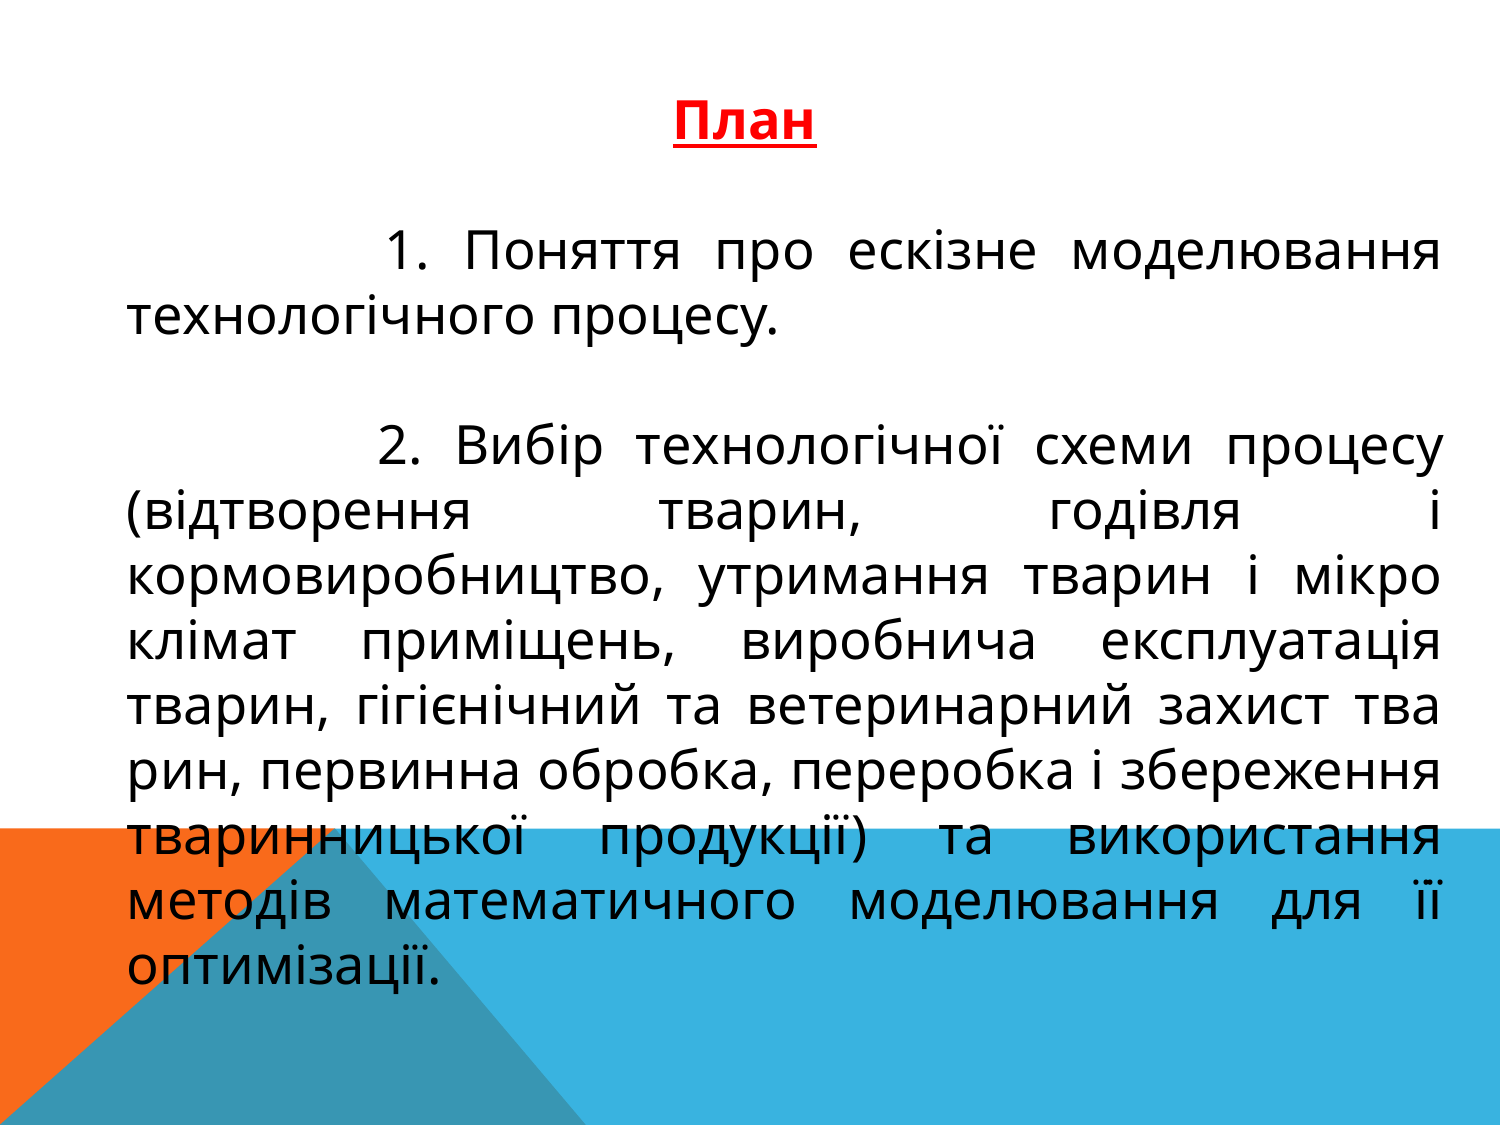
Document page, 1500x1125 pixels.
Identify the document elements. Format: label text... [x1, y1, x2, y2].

text_box План 1. Поняття про ескізне моделювання технологічного процесу. 2. Вибір технологічної схе­ми процесу (відтворення тварин, годівля і кормовиробництво, утримання тварин і мікро­клімат приміщень, виробнича експлуатація тварин, гігієнічний та ветеринарний захист тва­рин, первинна обробка, переробка і збереження тваринницької продукції) та використання методів математичного моделювання для її оптимізації. [112, 78, 1459, 1003]
